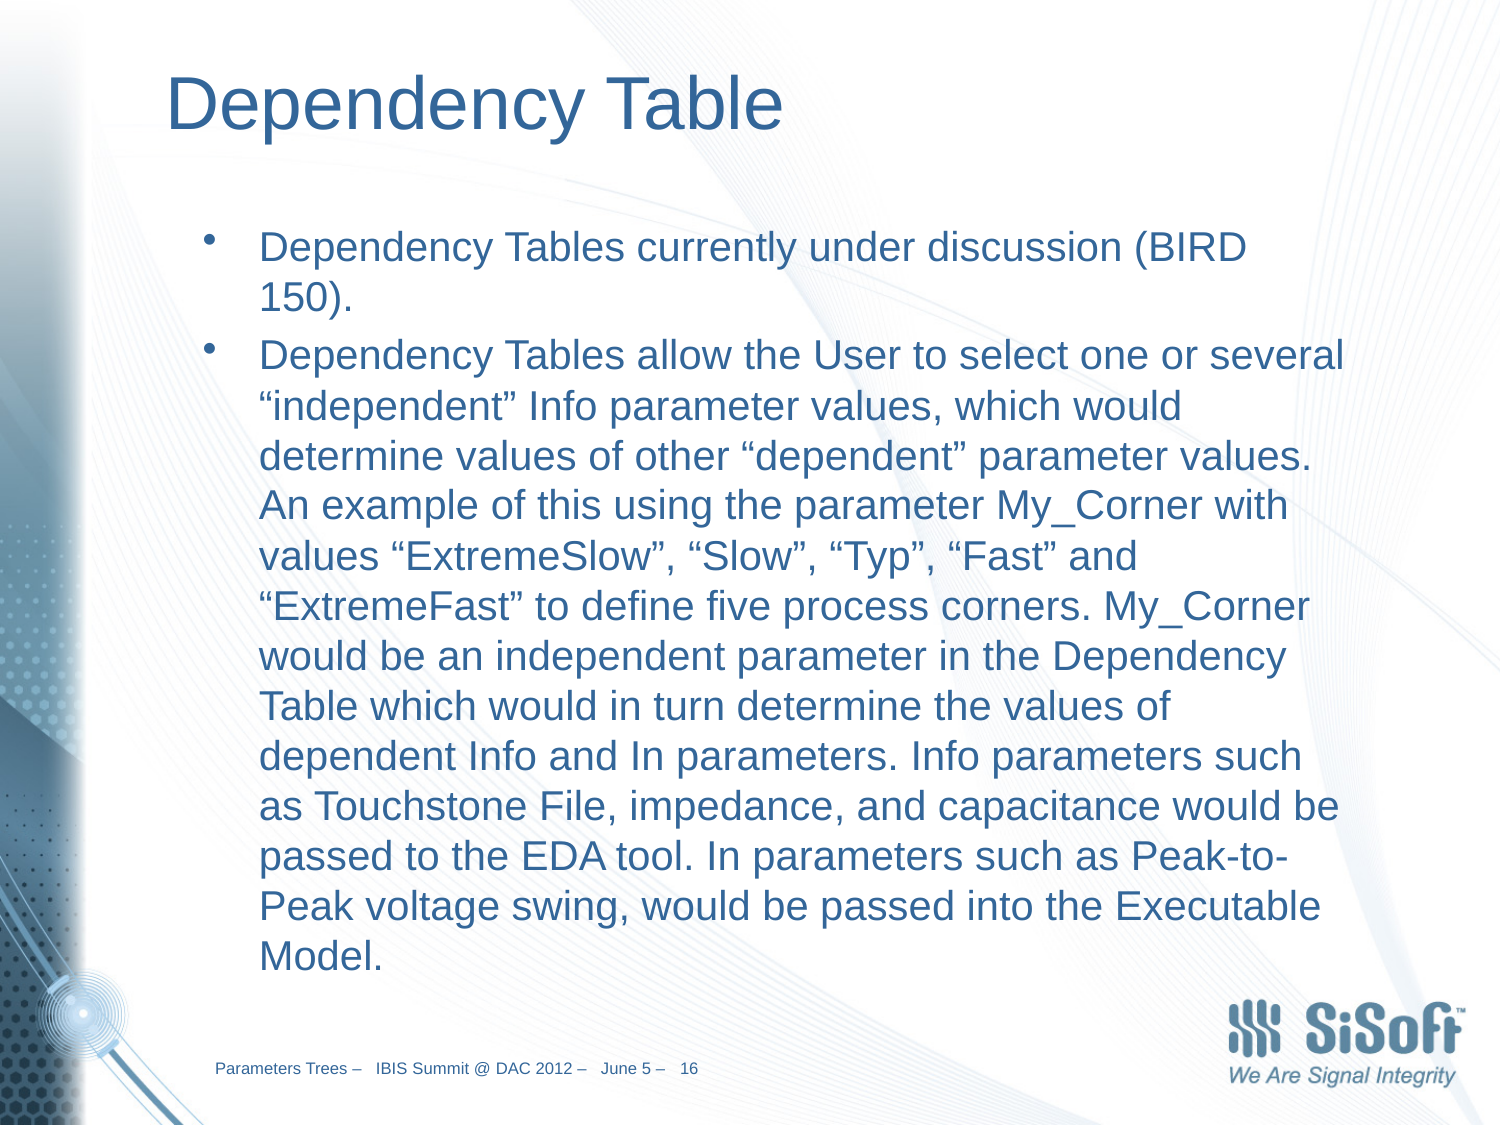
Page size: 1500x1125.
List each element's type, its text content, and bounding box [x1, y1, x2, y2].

picture [0, 0, 1500, 1125]
title Dependency Table [150, 24, 1300, 175]
footer Parameters Trees – IBIS Summit @ DAC 2012 – June 5 – 16 [200, 1050, 975, 1104]
list Dependency Tables currently under discussion (BIRD 150). Dependency Tables allow the User to select one or several “independent” Info parameter values, which would determine values of other “dependent” parameter values. An example of this using the parameter My_Corner with values “ExtremeSlow”, “Slow”, “Typ”, “Fast” and “ExtremeFast” to define five process corners. My_Corner would be an independent parameter in the Dependency Table which would in turn determine the values of dependent Info and In parameters. Info parameters such as Touchstone File, impedance, and capacitance would be passed to the EDA tool. In parameters such as Peak-to-Peak voltage swing, would be passed into the Executable Model. [187, 212, 1363, 988]
